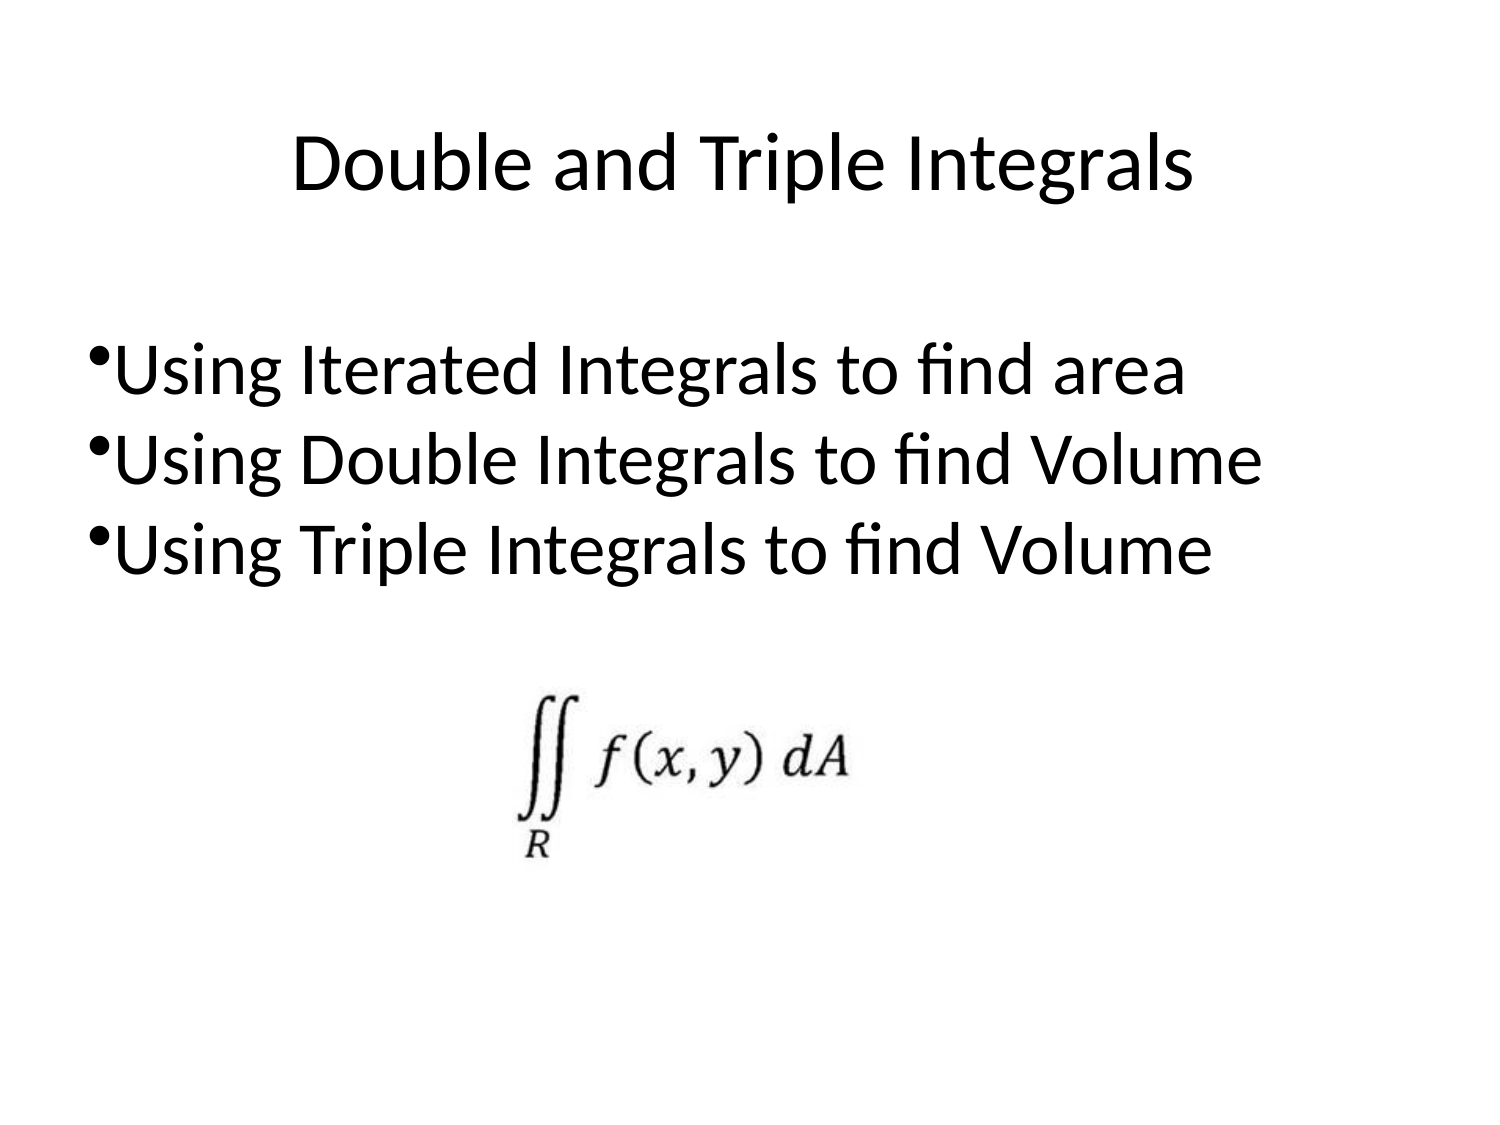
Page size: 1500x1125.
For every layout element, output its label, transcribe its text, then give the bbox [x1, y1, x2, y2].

text_box Using Iterated Integrals to find area Using Double Integrals to find Volume Using Triple Integrals to find Volume [72, 312, 1413, 598]
text_box Double and Triple Integrals [37, 99, 1450, 215]
picture [512, 662, 868, 873]
